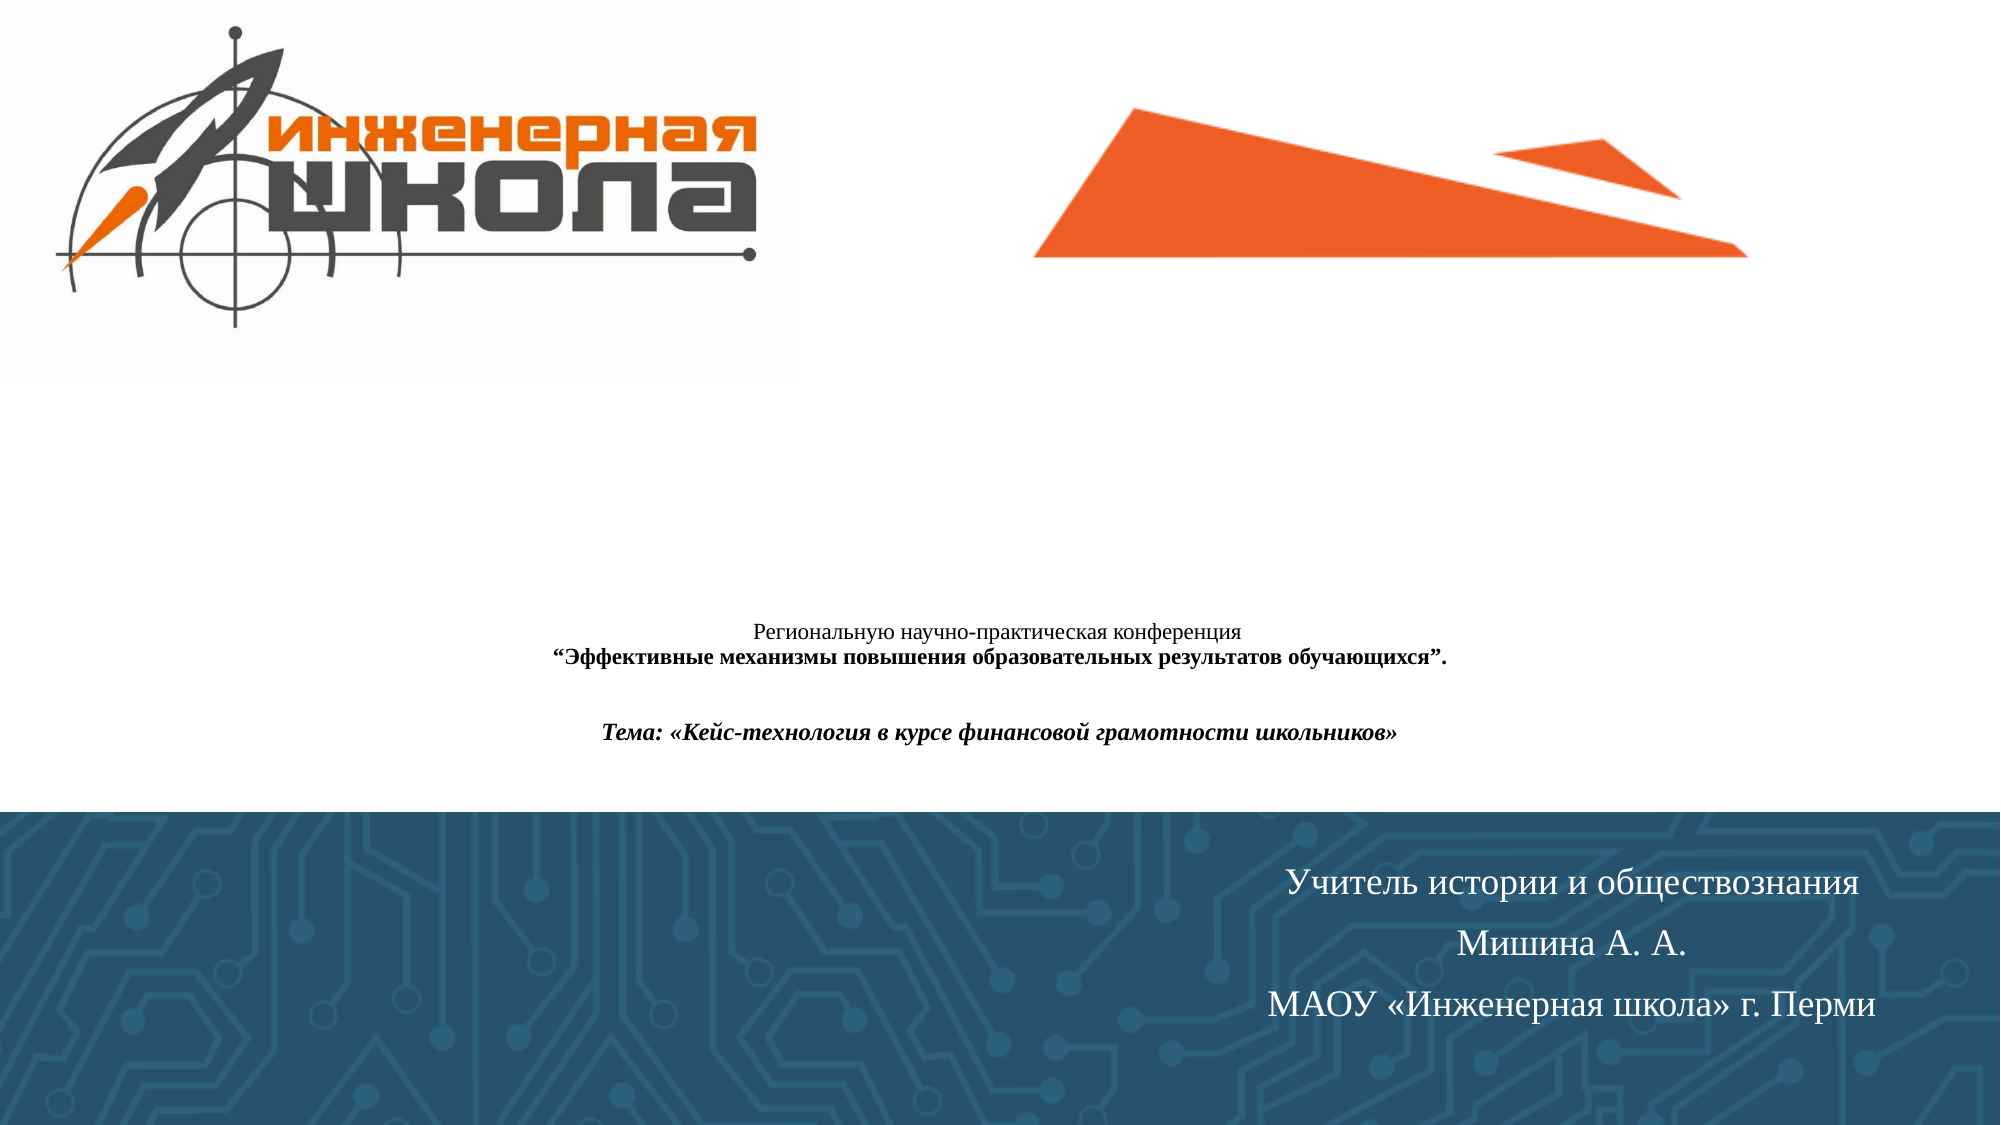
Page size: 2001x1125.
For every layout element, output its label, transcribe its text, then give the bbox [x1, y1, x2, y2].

picture [0, 812, 2000, 1125]
picture [977, 79, 1793, 285]
title Региональную научно-практическая конференция “Эффективные механизмы повышения образовательных результатов обучающихся”. Тема: «Кейс-технология в курсе финансовой грамотности школьников» [240, 574, 1760, 754]
picture [0, 0, 802, 382]
